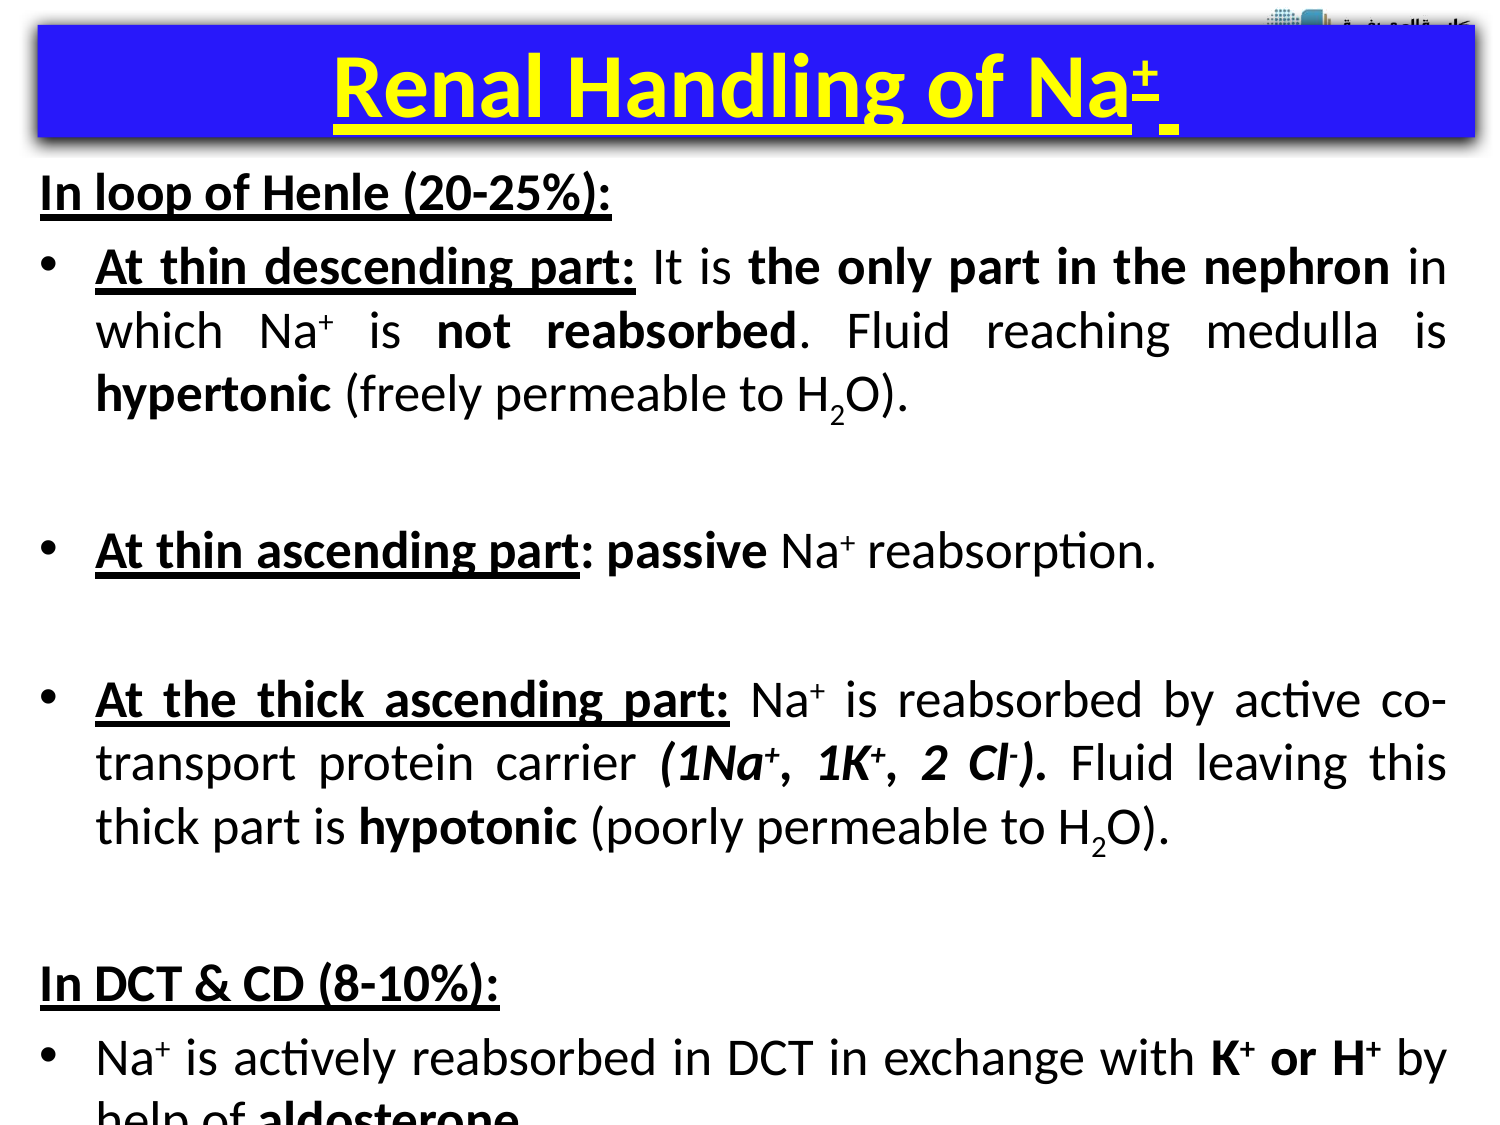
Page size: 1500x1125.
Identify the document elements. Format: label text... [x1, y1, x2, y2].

title Renal Handling of Na+ [37, 24, 1475, 138]
picture [1262, 0, 1475, 24]
list In loop of Henle (20-25%): At thin descending part: It is the only part in the nephron in which Na+ is not reabsorbed. Fluid reaching medulla is hypertonic (freely permeable to H2O). At thin ascending part: passive Na+ reabsorption. At the thick ascending part: Na+ is reabsorbed by active co-transport protein carrier (1Na+, 1K+, 2 Cl-). Fluid leaving this thick part is hypotonic (poorly permeable to H2O). In DCT & CD (8-10%): Na+ is actively reabsorbed in DCT in exchange with K+ or H+ by help of aldosterone. [24, 149, 1463, 1125]
